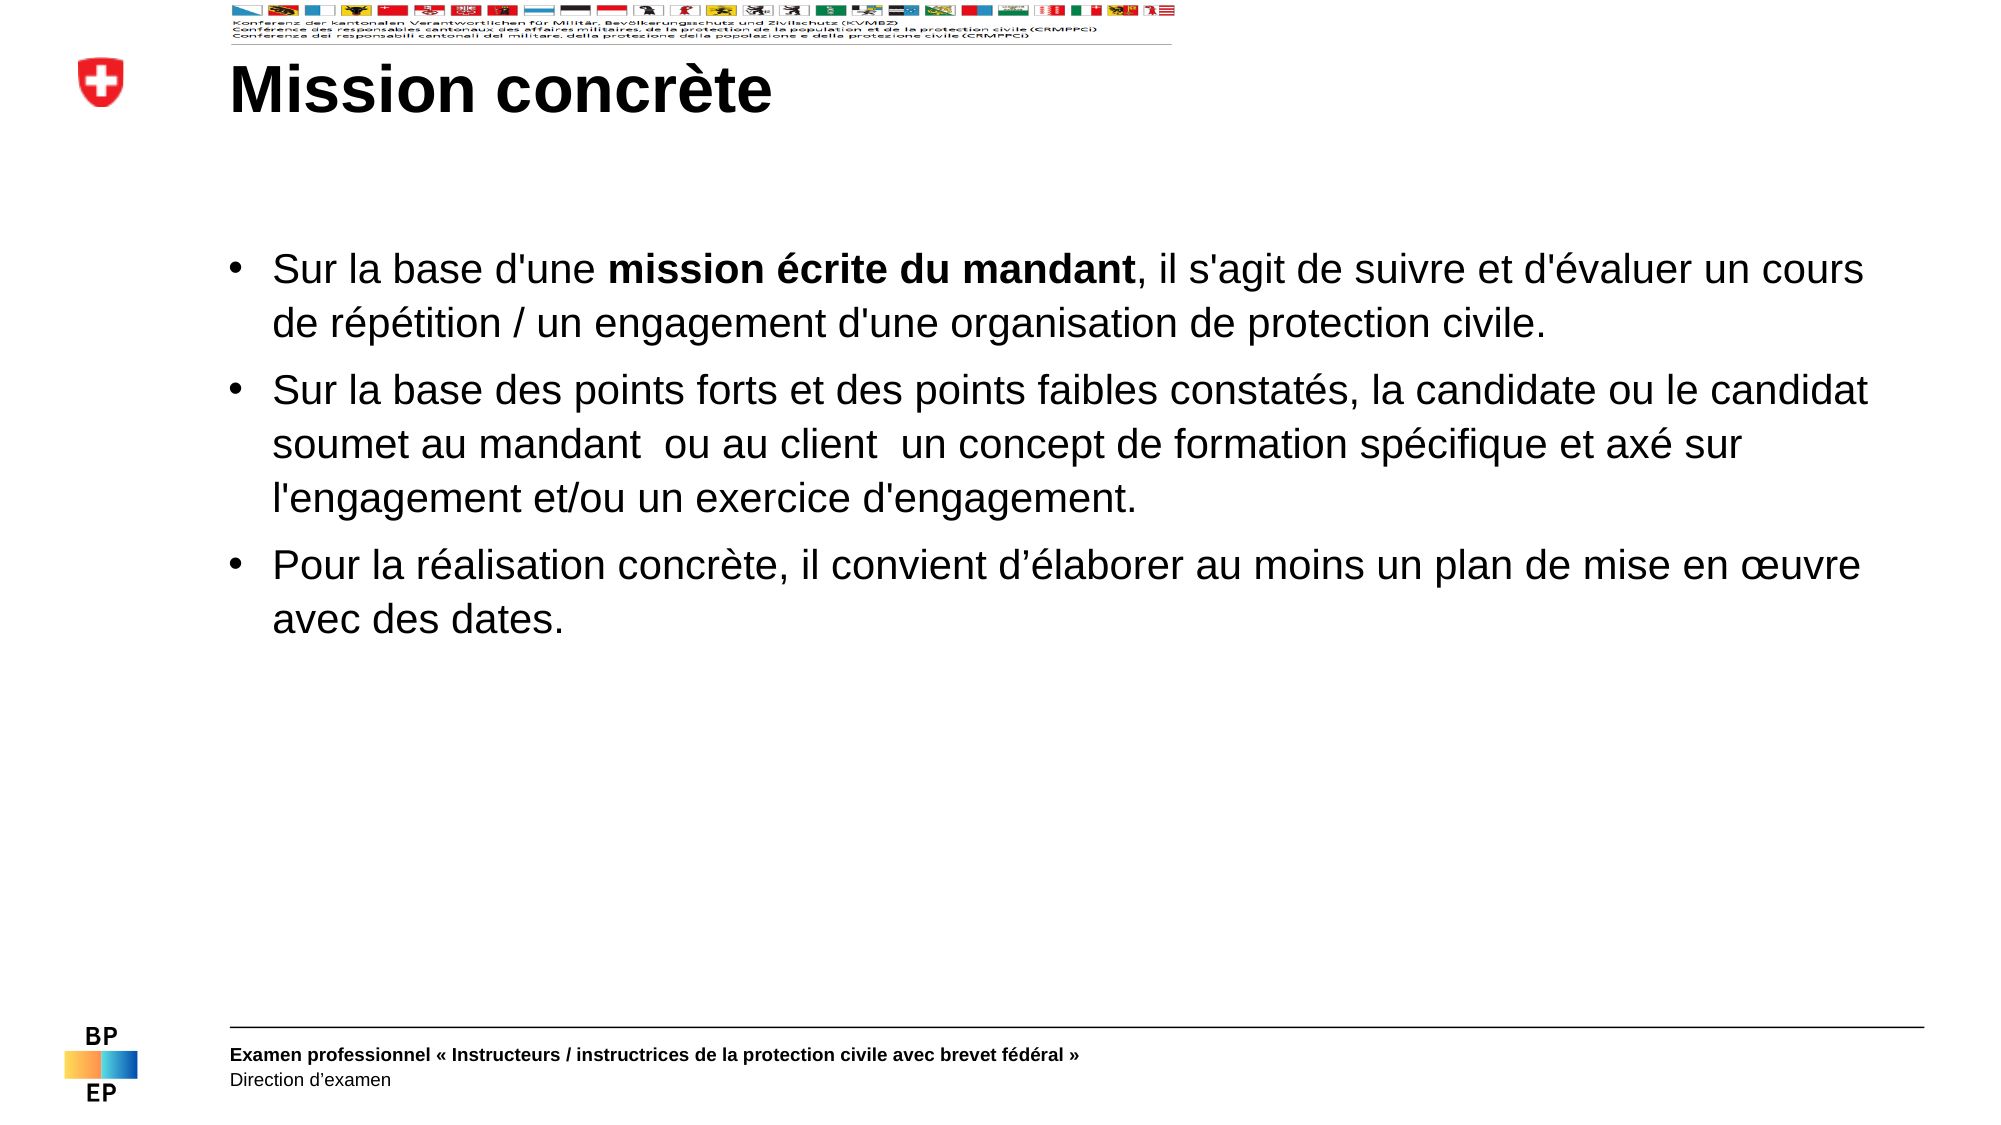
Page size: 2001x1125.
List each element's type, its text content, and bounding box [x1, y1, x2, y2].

list Sur la base d'une mission écrite du mandant, il s'agit de suivre et d'évaluer un cours de répétition / un engagement d'une organisation de protection civile. Sur la base des points forts et des points faibles constatés, la candidate ou le candidat soumet au mandant ou au client un concept de formation spécifique et axé sur l'engagement et/ou un exercice d'engagement. Pour la réalisation concrète, il convient d’élaborer au moins un plan de mise en œuvre avec des dates. [228, 237, 1922, 981]
title Mission concrète [229, 50, 1922, 199]
footer Examen professionnel « Instructeurs / instructrices de la protection civile avec brevet fédéral » Direction d’examen [229, 1040, 1177, 1088]
picture [61, 1021, 140, 1106]
picture [229, 4, 1175, 46]
